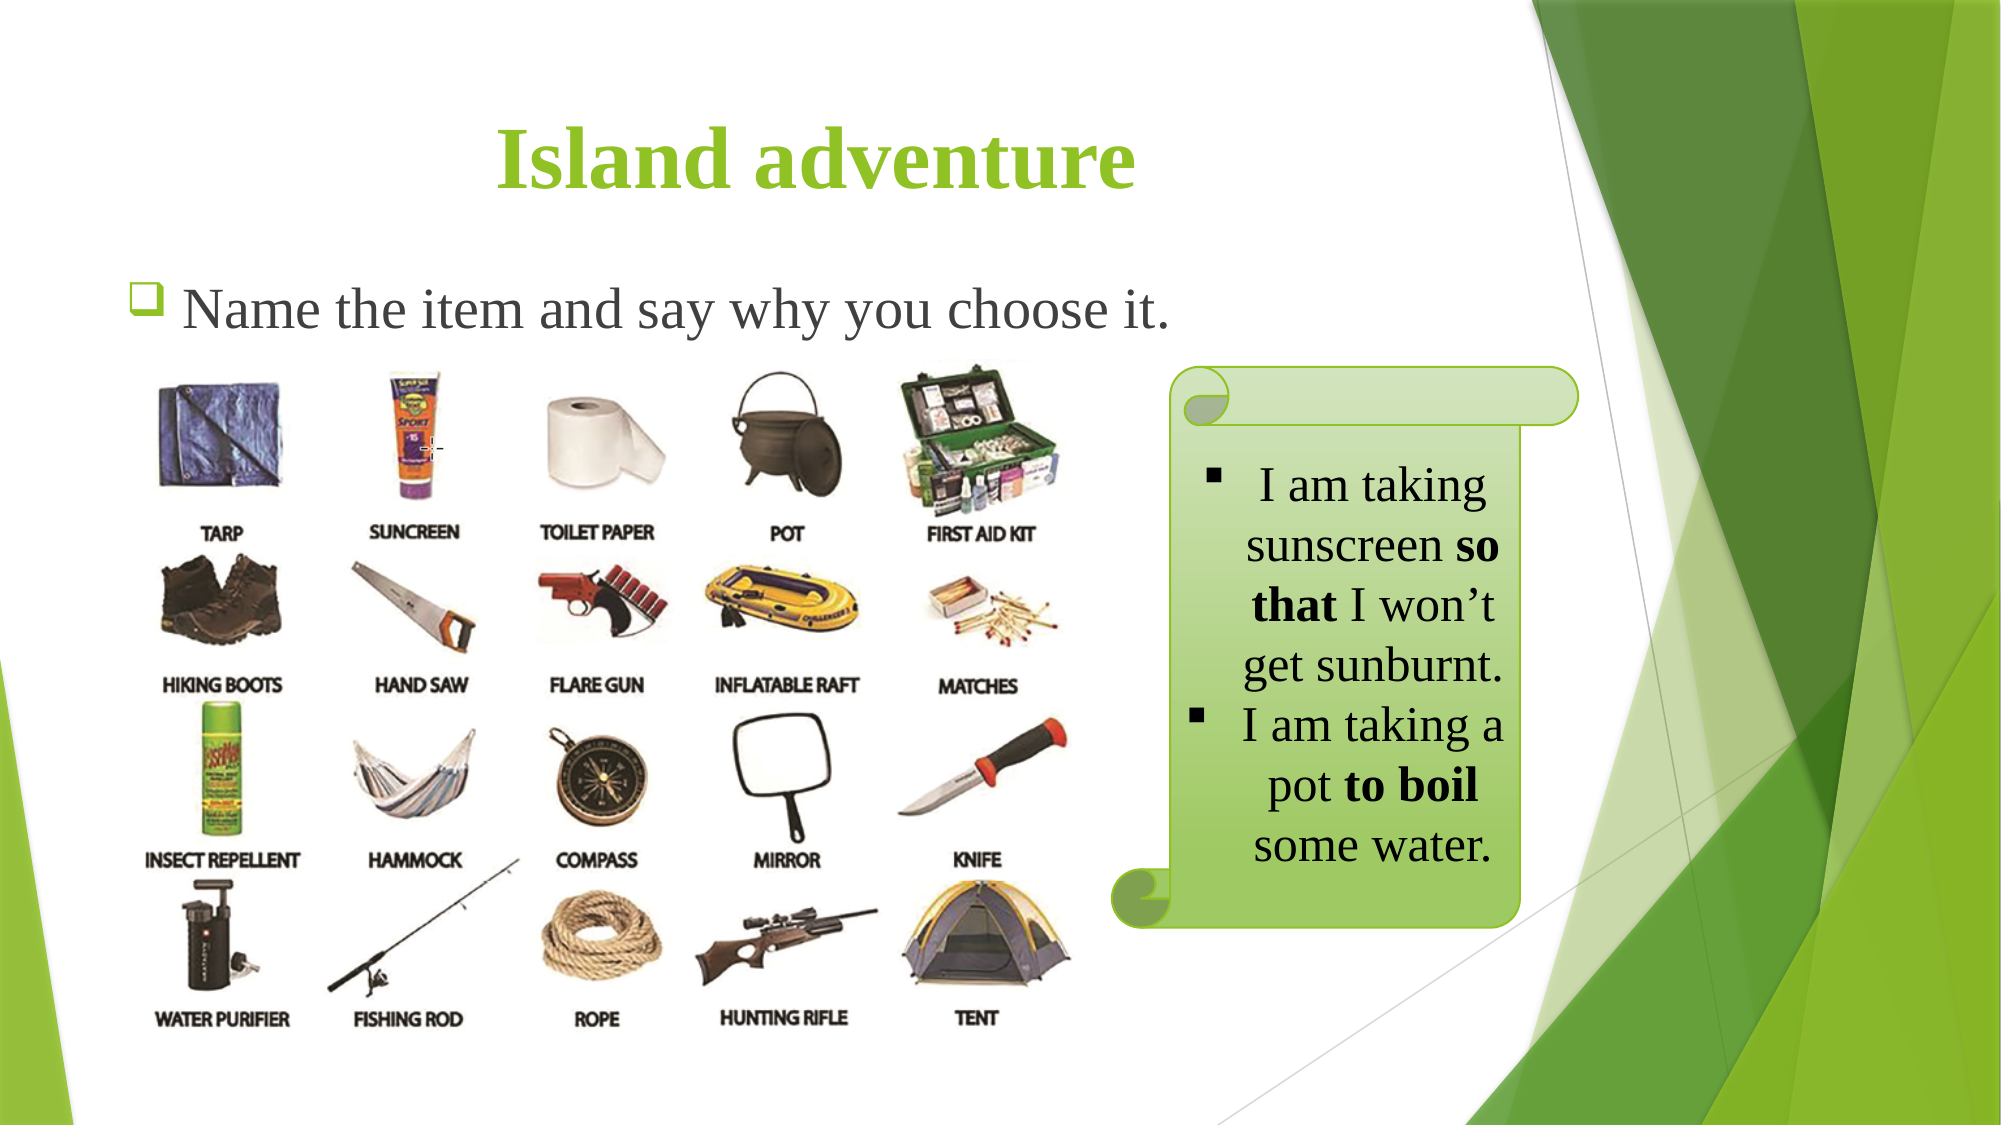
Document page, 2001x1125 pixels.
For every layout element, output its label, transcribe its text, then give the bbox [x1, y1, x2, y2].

title Island adventure [111, 92, 1522, 215]
text_box I am taking sunscreen so that I won’t get sunburnt. I am taking a pot to boil some water. [1110, 365, 1580, 929]
list Name the item and say why you choose it. [111, 263, 1522, 991]
picture [144, 359, 1079, 1040]
